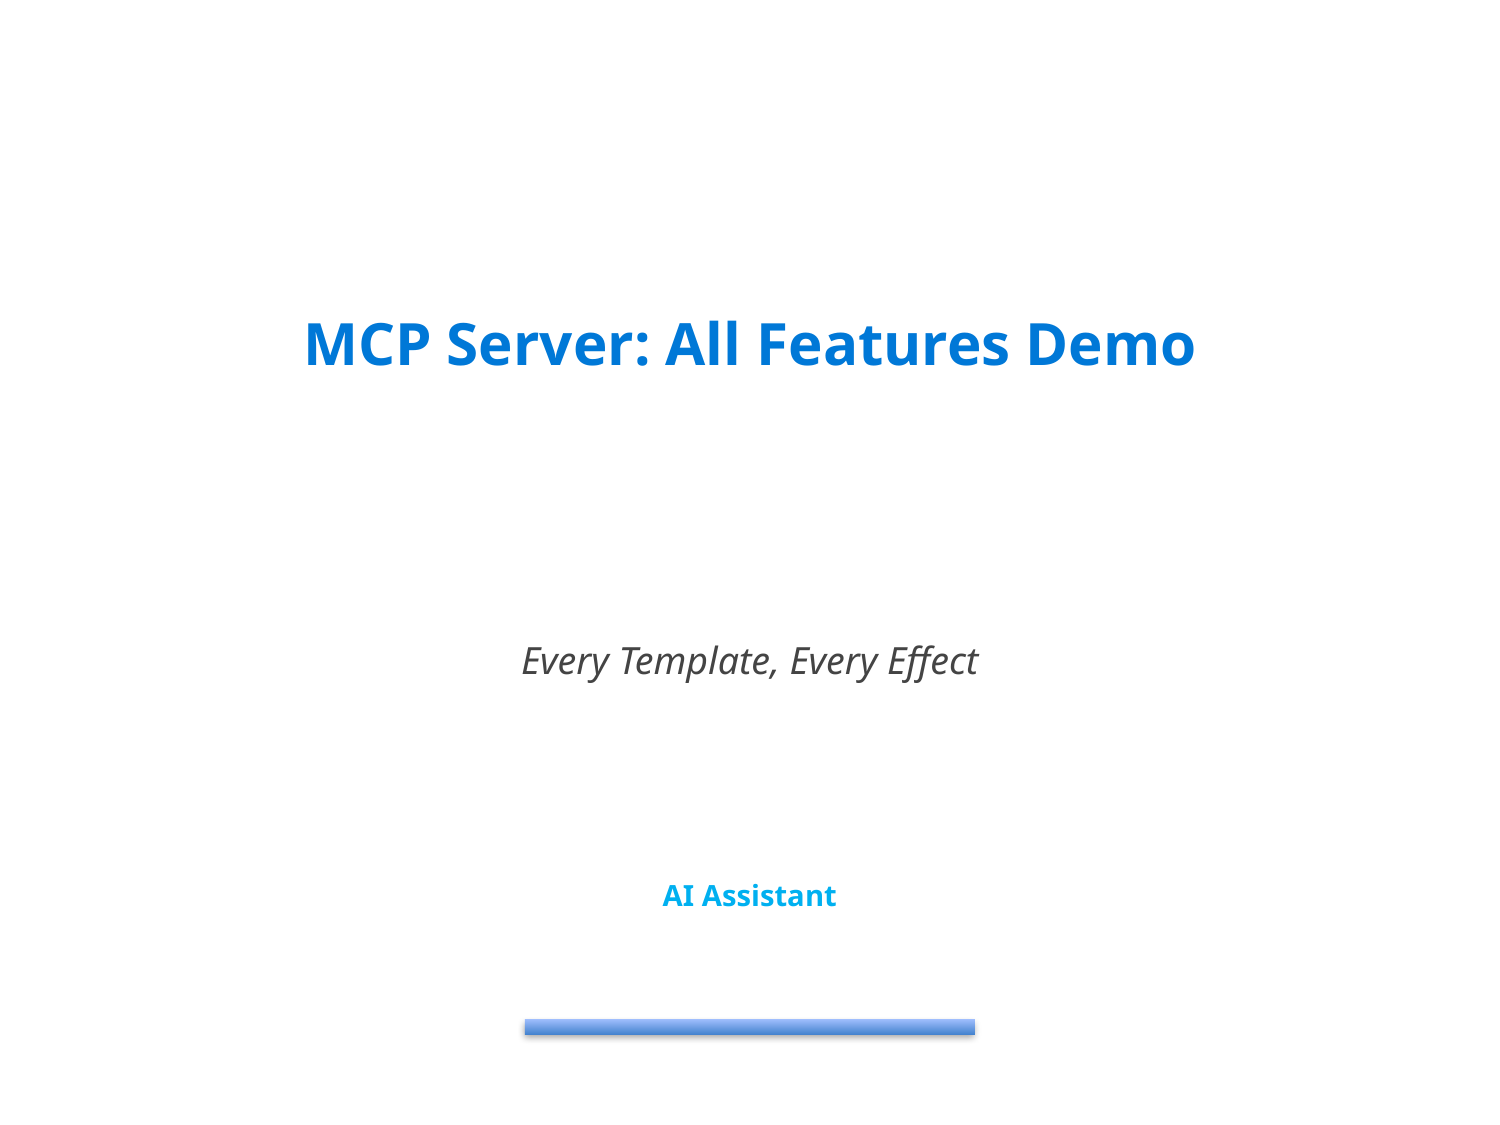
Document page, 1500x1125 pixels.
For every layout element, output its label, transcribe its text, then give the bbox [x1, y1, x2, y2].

text_box Every Template, Every Effect [506, 629, 994, 690]
text_box [524, 1019, 976, 1036]
text_box AI Assistant [647, 869, 853, 920]
text_box MCP Server: All Features Demo [288, 299, 1212, 385]
